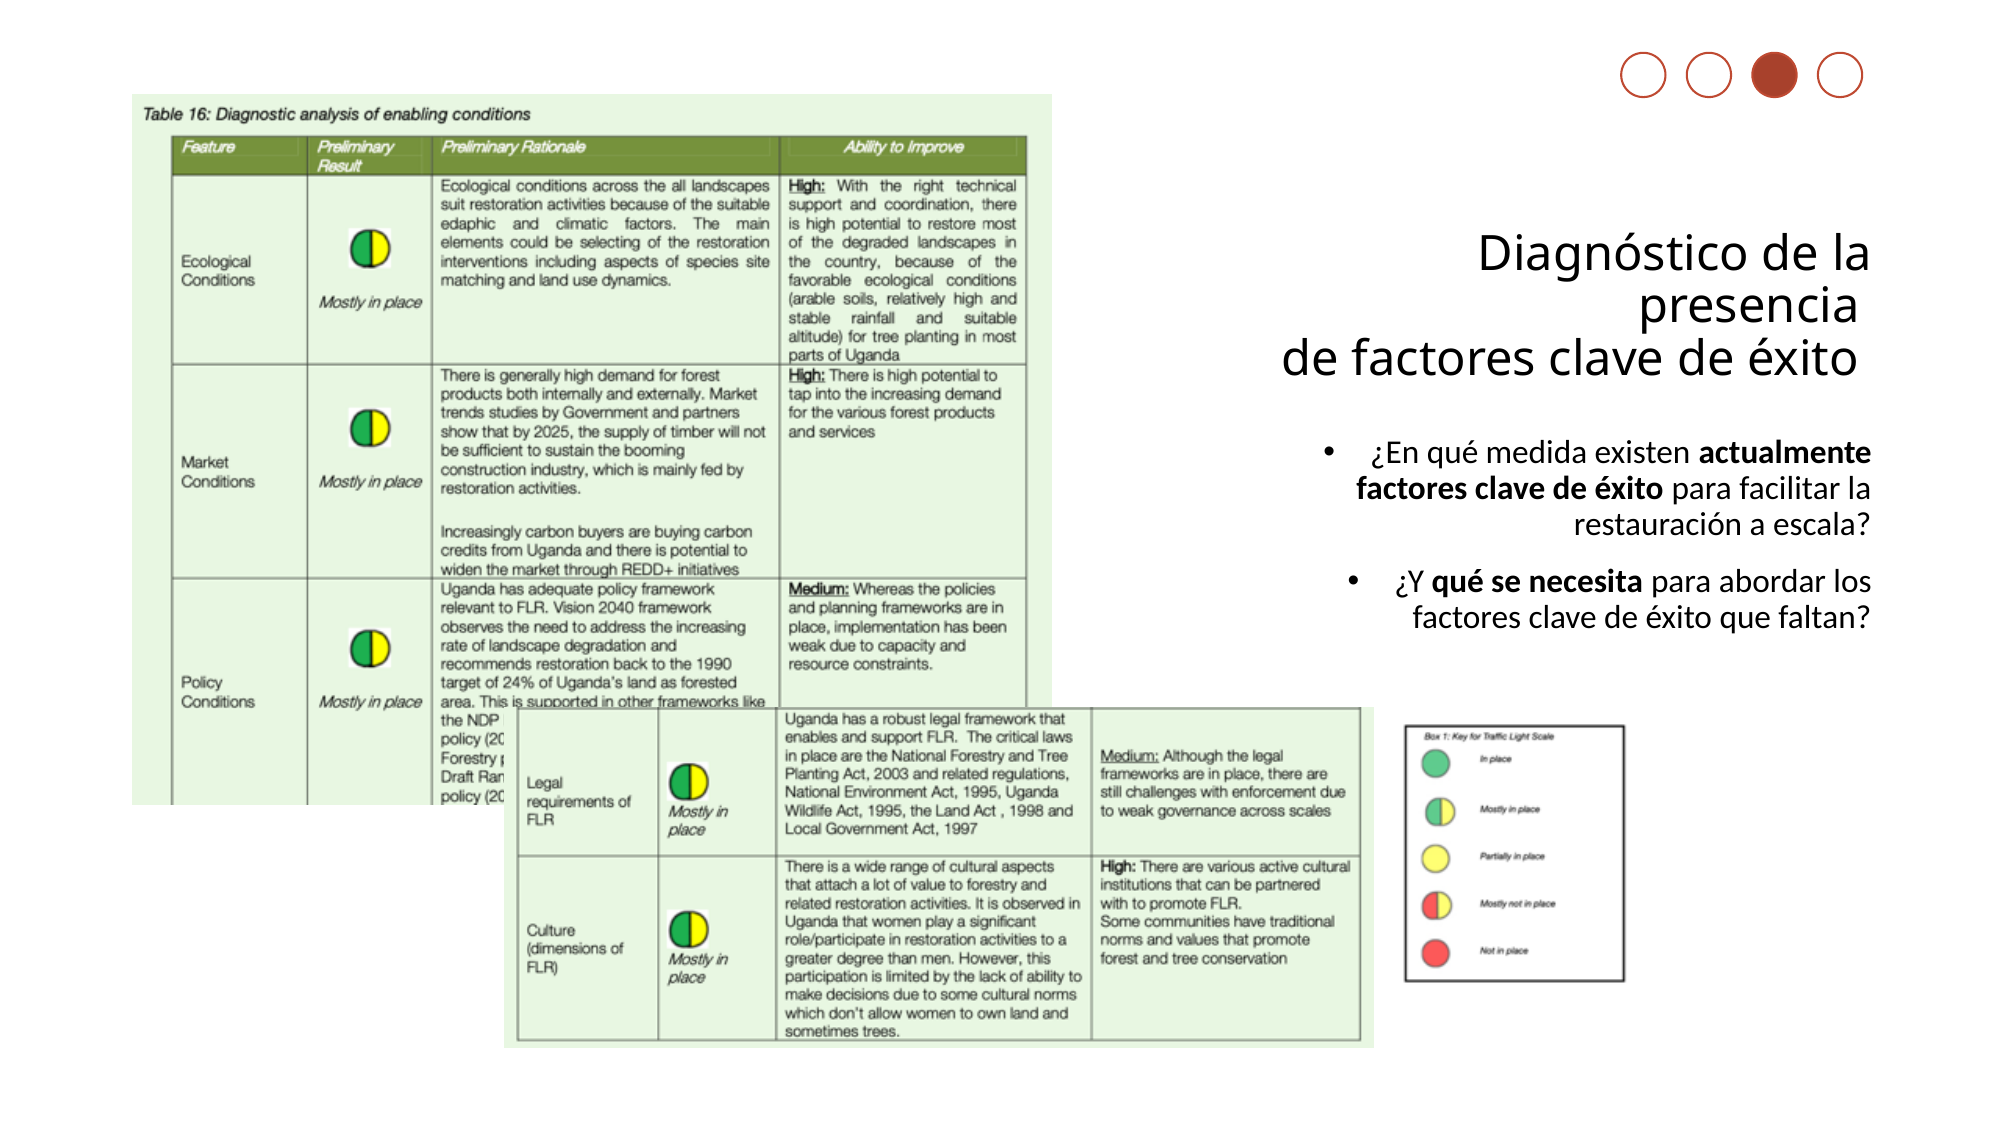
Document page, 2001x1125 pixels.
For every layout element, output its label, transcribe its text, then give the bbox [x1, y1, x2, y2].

list ¿En qué medida existen actualmente factores clave de éxito para facilitar la restauración a escala? ¿Y qué se necesita para abordar los factores clave de éxito que faltan? [1241, 427, 1887, 1053]
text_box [1621, 52, 1863, 98]
title Diagnóstico de la presencia de factores clave de éxito [1241, 189, 1887, 427]
picture [504, 707, 1374, 1048]
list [132, 94, 1052, 805]
picture [1399, 720, 1631, 989]
